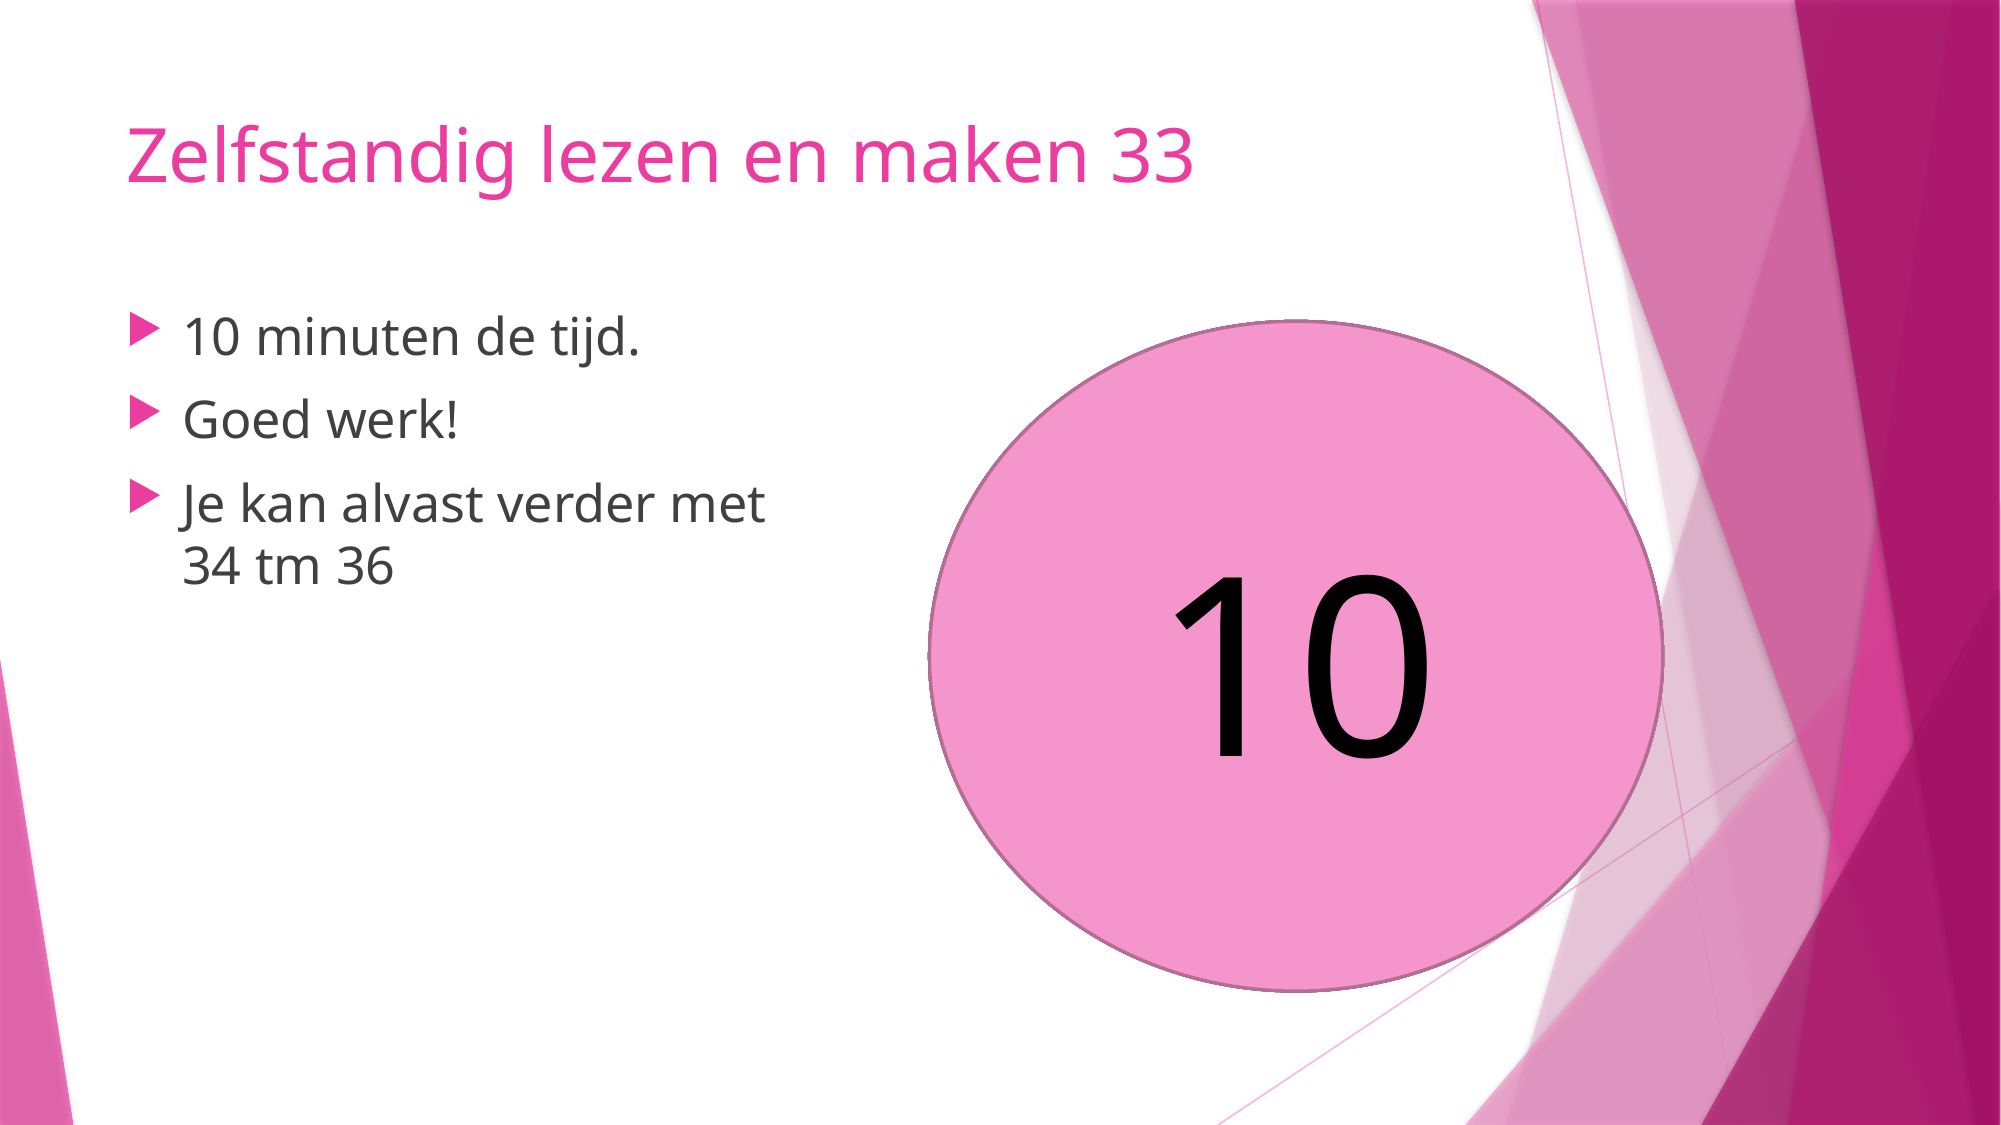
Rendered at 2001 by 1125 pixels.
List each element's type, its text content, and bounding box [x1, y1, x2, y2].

list 10 minuten de tijd. Goed werk! Je kan alvast verder met 34 tm 36 [111, 296, 831, 1098]
title Zelfstandig lezen en maken 33 [111, 99, 1522, 317]
text_box 10 [927, 319, 1665, 993]
